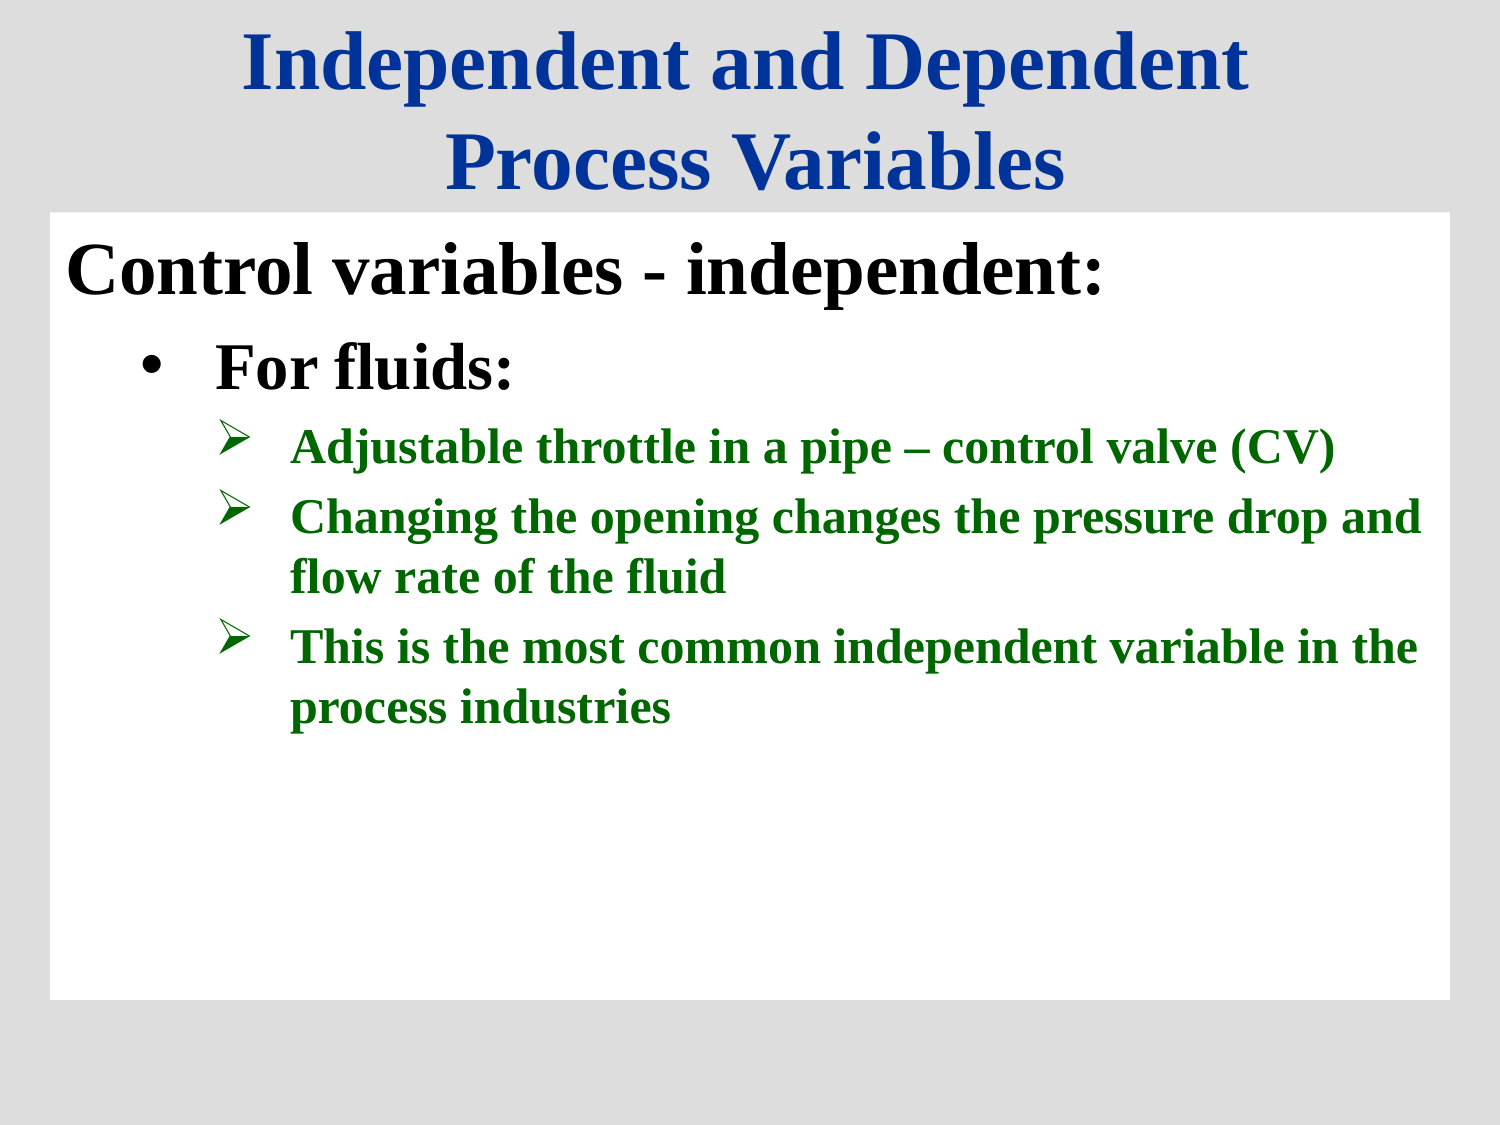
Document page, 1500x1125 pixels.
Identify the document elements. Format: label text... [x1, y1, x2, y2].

subtitle Control variables - independent: For fluids: Adjustable throttle in a pipe – control valve (CV) Changing the opening changes the pressure drop and flow rate of the fluid This is the most common independent variable in the process industries [50, 212, 1450, 1000]
title Independent and Dependent Process Variables [50, 24, 1463, 188]
